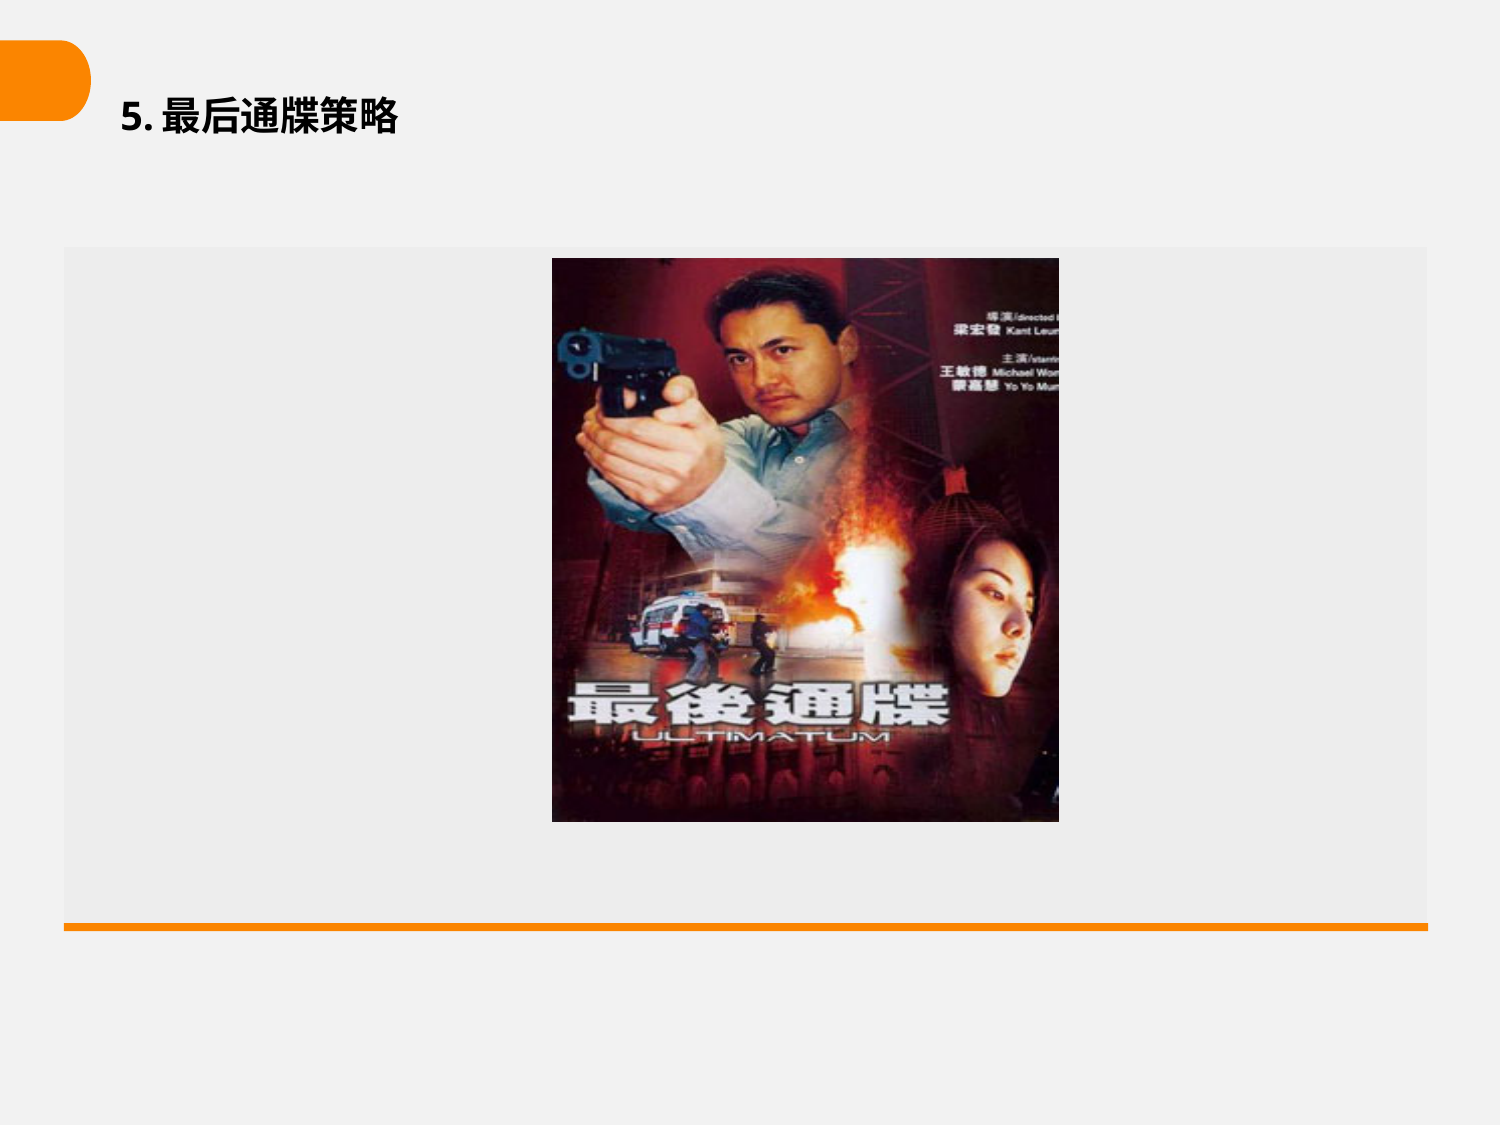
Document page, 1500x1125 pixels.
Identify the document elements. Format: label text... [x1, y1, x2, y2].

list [552, 258, 1059, 822]
title 5.最后通牒策略 [105, 35, 859, 195]
